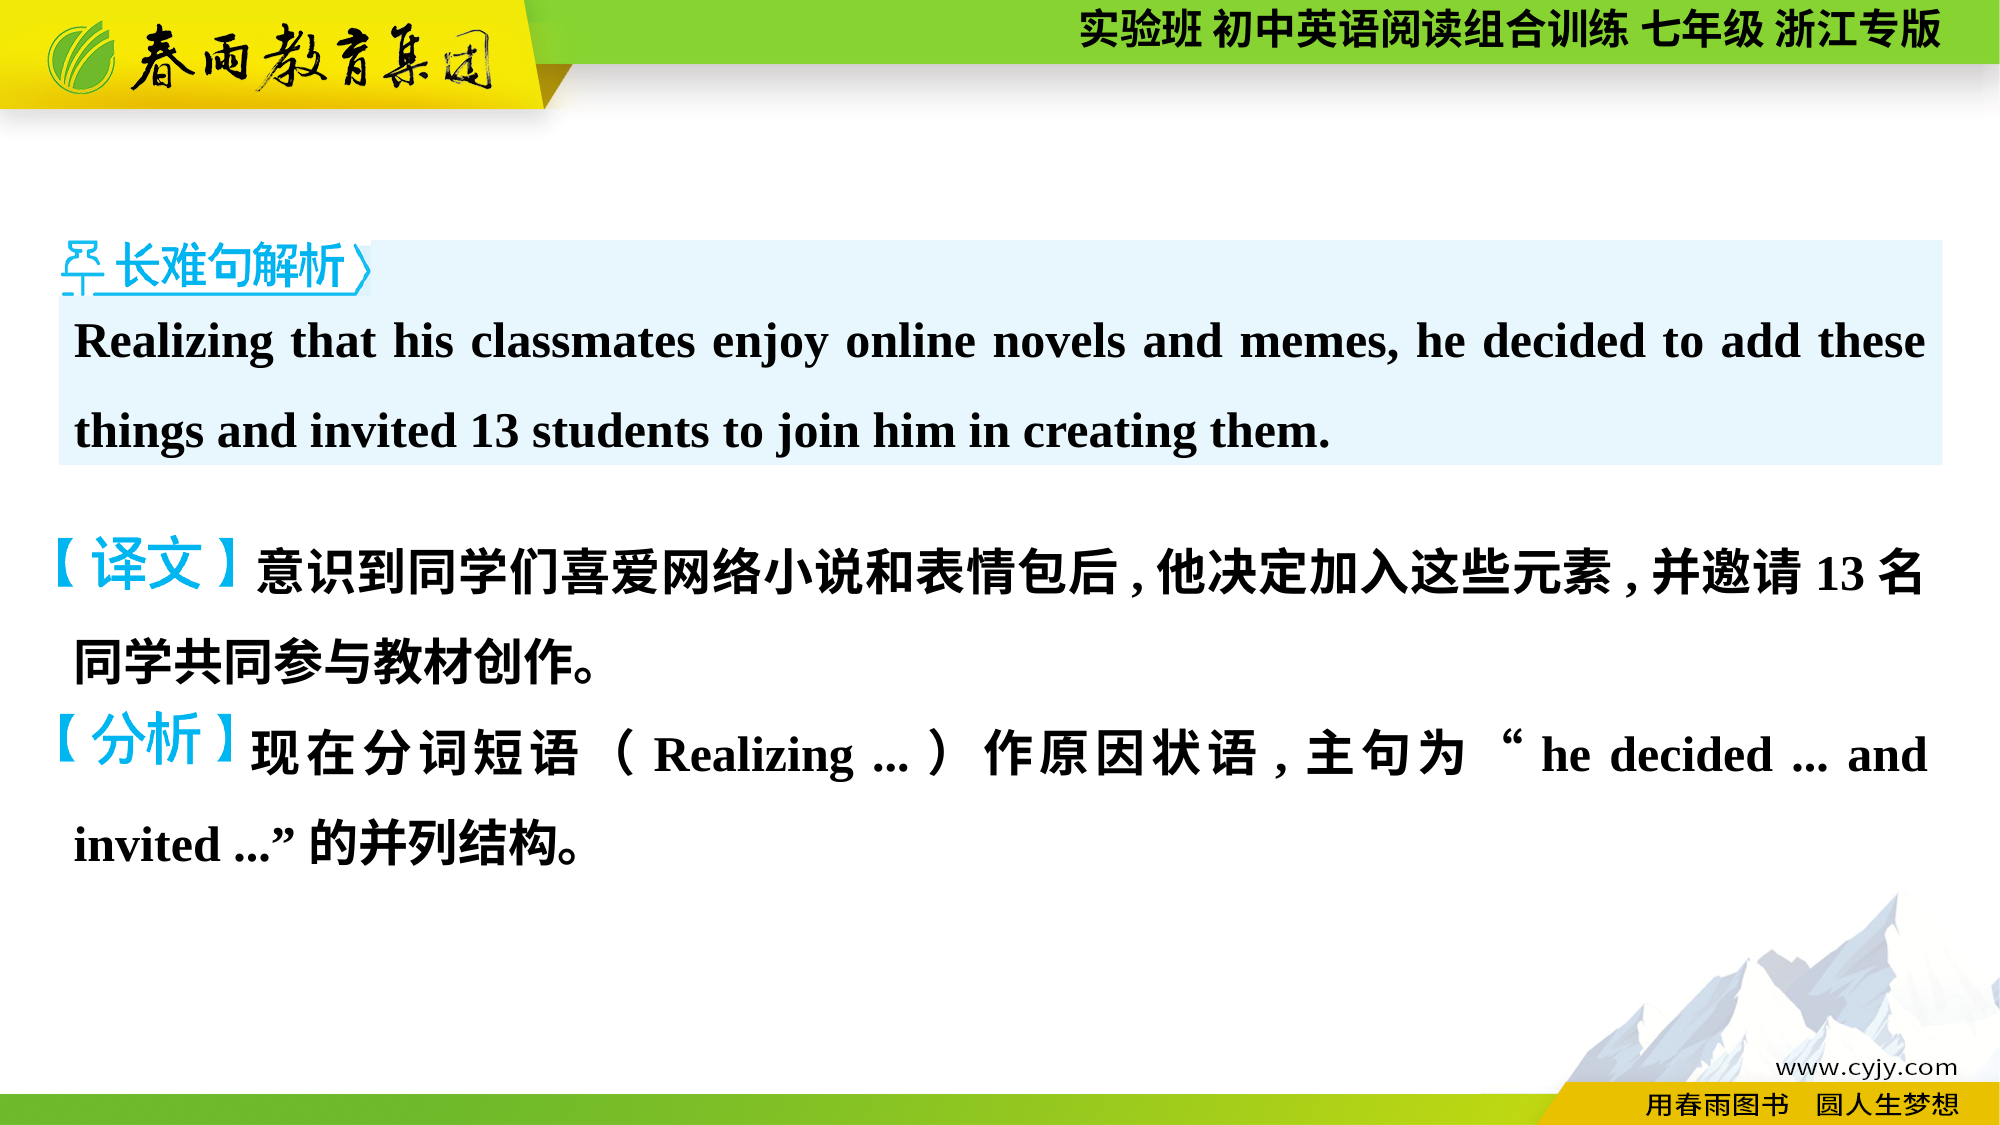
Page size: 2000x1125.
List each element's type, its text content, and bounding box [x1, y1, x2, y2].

text_box 意识到同学们喜爱网络小说和表情包后,他决定加入这些元素,并邀请13名同学共同参与教材创作。 [58, 503, 1943, 684]
text_box Realizing that his classmates enjoy online novels and memes, he decided to add these things and invited 13 students to join him in creating them. [58, 240, 1943, 466]
picture [0, 0, 2000, 1125]
text_box 现在分词短语（Realizing ...）作原因状语,主句为“he decided ... and invited ...”的并列结构。 [58, 684, 1943, 880]
